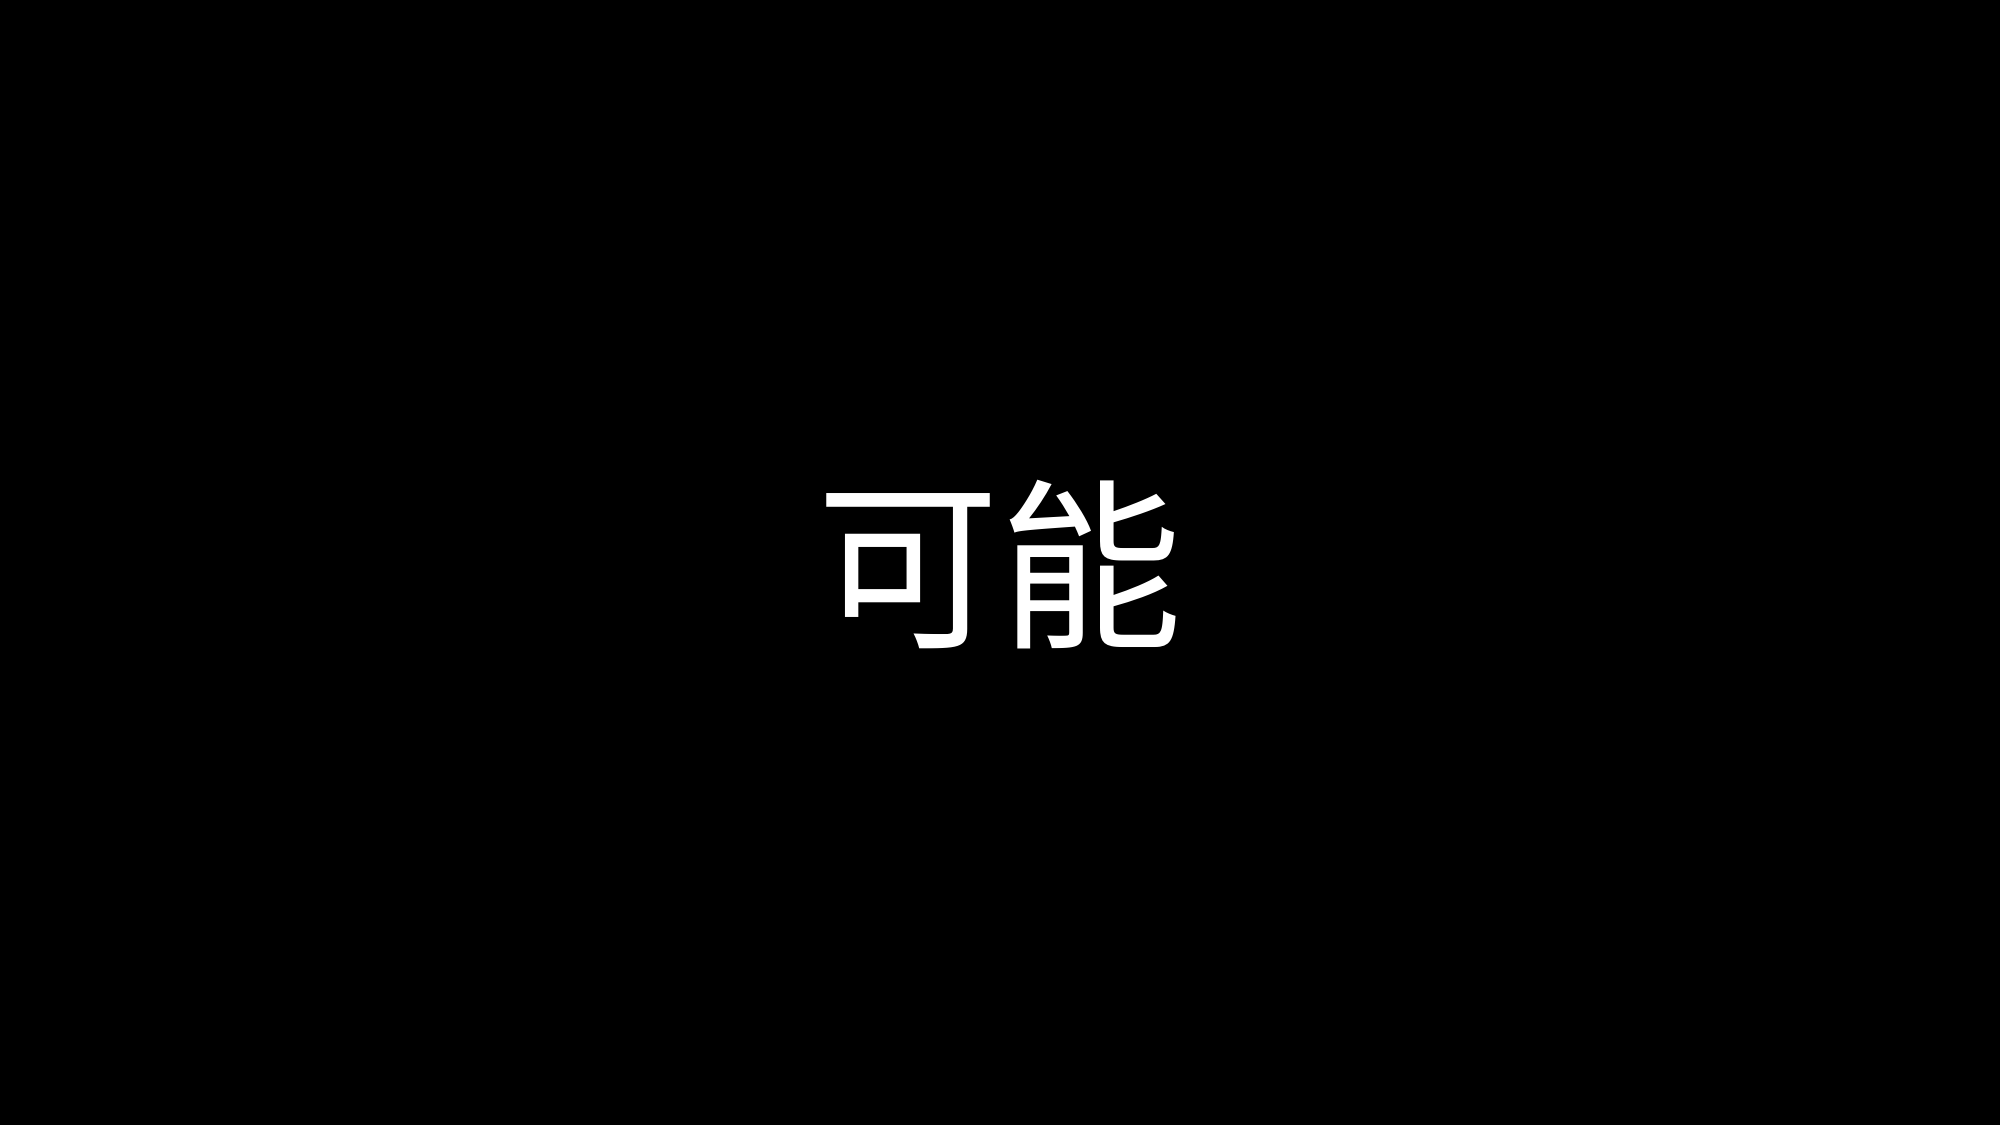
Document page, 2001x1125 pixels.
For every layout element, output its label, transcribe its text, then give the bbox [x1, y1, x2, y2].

text_box 可能 [647, 443, 1353, 679]
